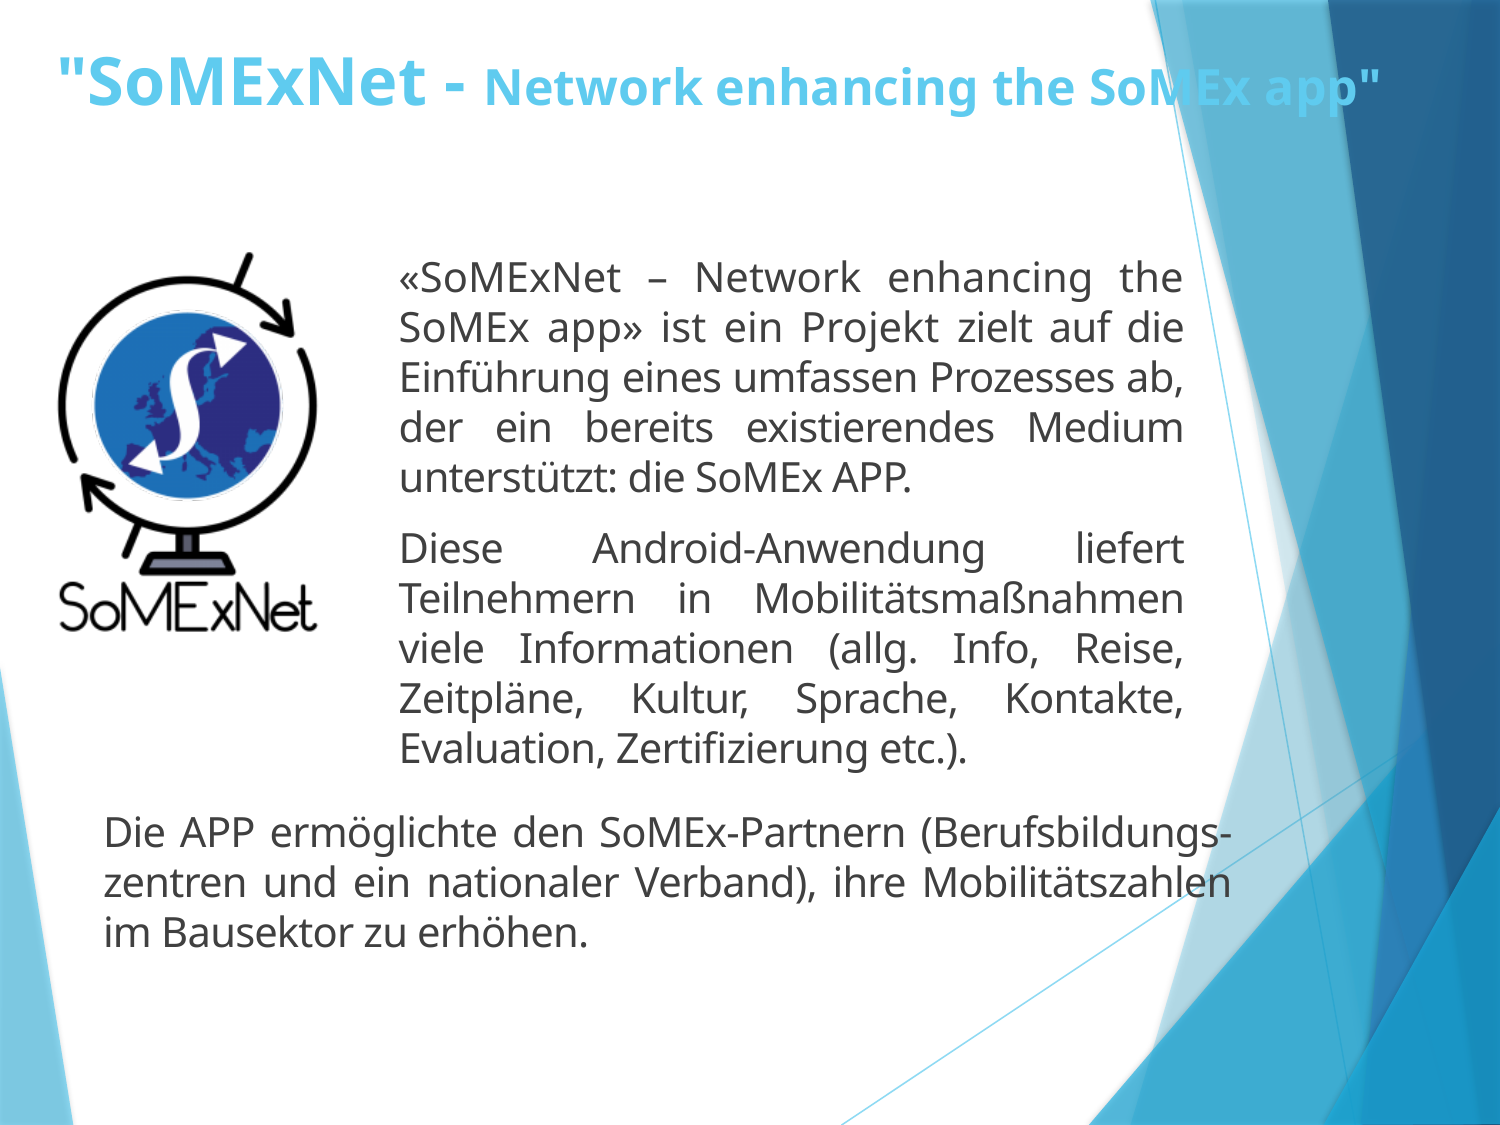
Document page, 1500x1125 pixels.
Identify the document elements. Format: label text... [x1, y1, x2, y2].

text_box Die APP ermöglichte den SoMEx-Partnern (Berufsbildungs-zentren und ein nationaler Verband), ihre Mobilitätszahlen im Bausektor zu erhöhen. [88, 798, 1247, 1009]
title "SoMExNet - Network enhancing the SoMEx app" [41, 30, 1415, 114]
picture [40, 231, 342, 660]
list «SoMExNet – Network enhancing the SoMEx app» ist ein Projekt zielt auf die Einführung eines umfassen Prozesses ab, der ein bereits existierendes Medium unterstützt: die SoMEx APP. Diese Android-Anwendung liefert Teilnehmern in Mobilitätsmaßnahmen viele Informationen (allg. Info, Reise, Zeitpläne, Kultur, Sprache, Kontakte, Evaluation, Zertifizierung etc.). [383, 243, 1199, 787]
